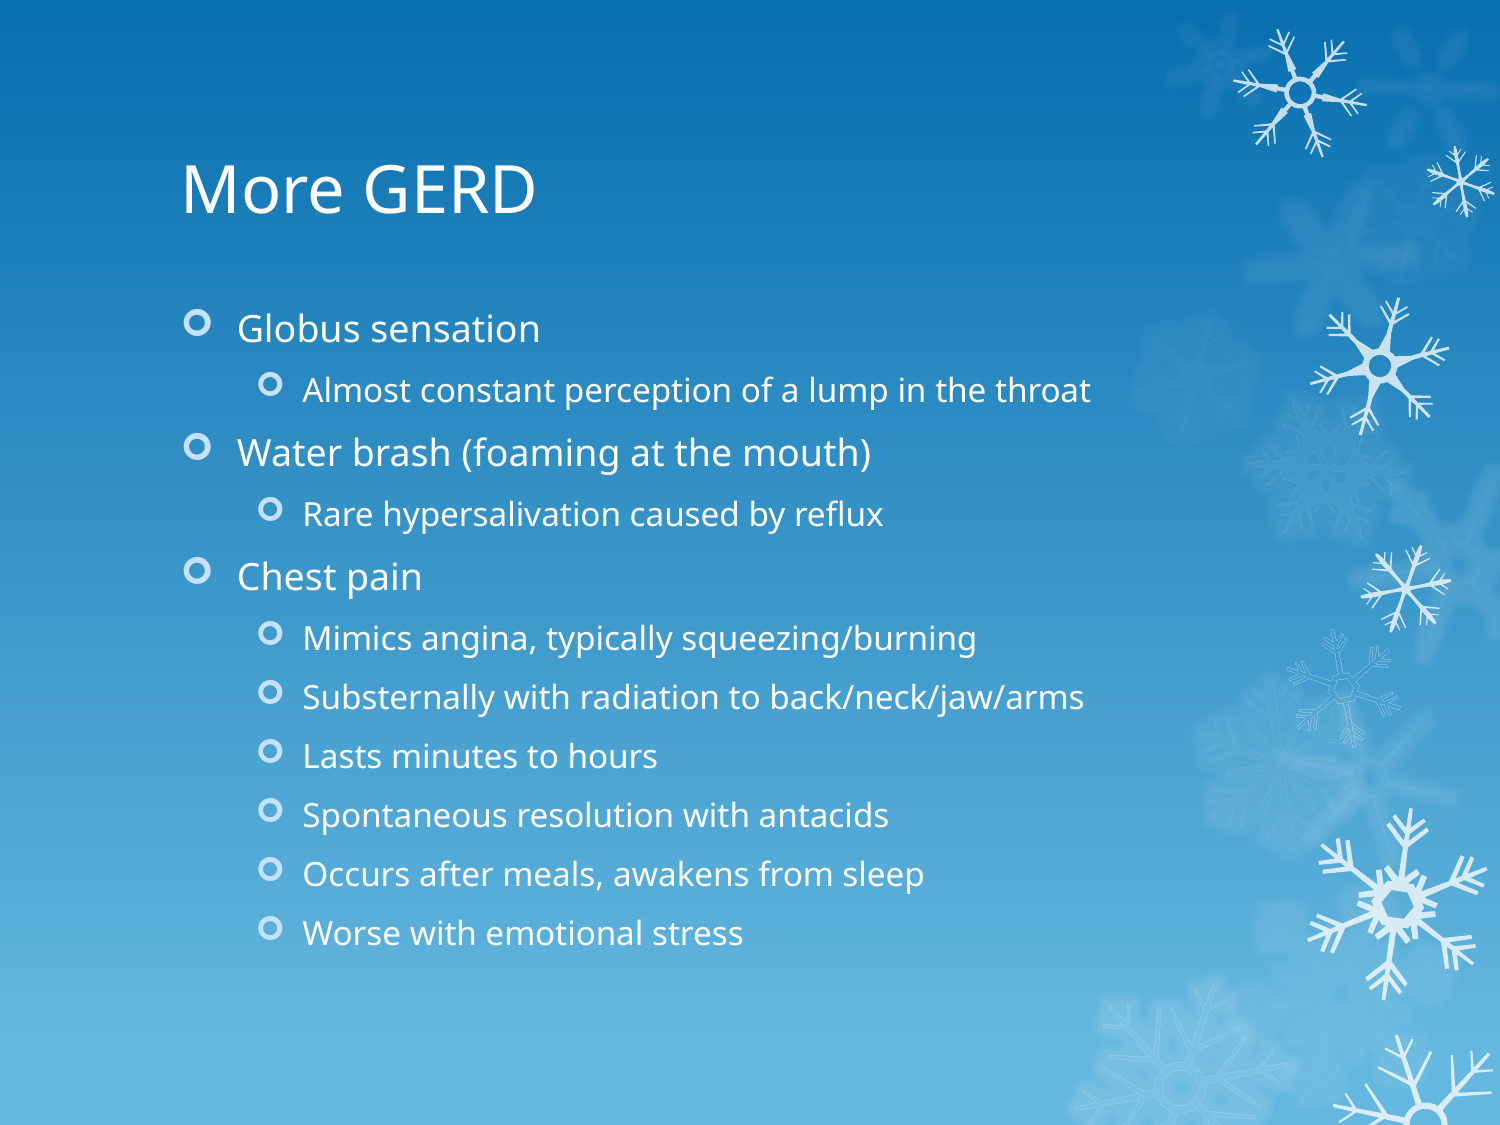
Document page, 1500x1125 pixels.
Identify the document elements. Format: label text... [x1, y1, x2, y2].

title More GERD [165, 110, 1335, 263]
list Globus sensation Almost constant perception of a lump in the throat Water brash (foaming at the mouth) Rare hypersalivation caused by reflux Chest pain Mimics angina, typically squeezing/burning Substernally with radiation to back/neck/jaw/arms Lasts minutes to hours Spontaneous resolution with antacids Occurs after meals, awakens from sleep Worse with emotional stress [165, 296, 1335, 962]
